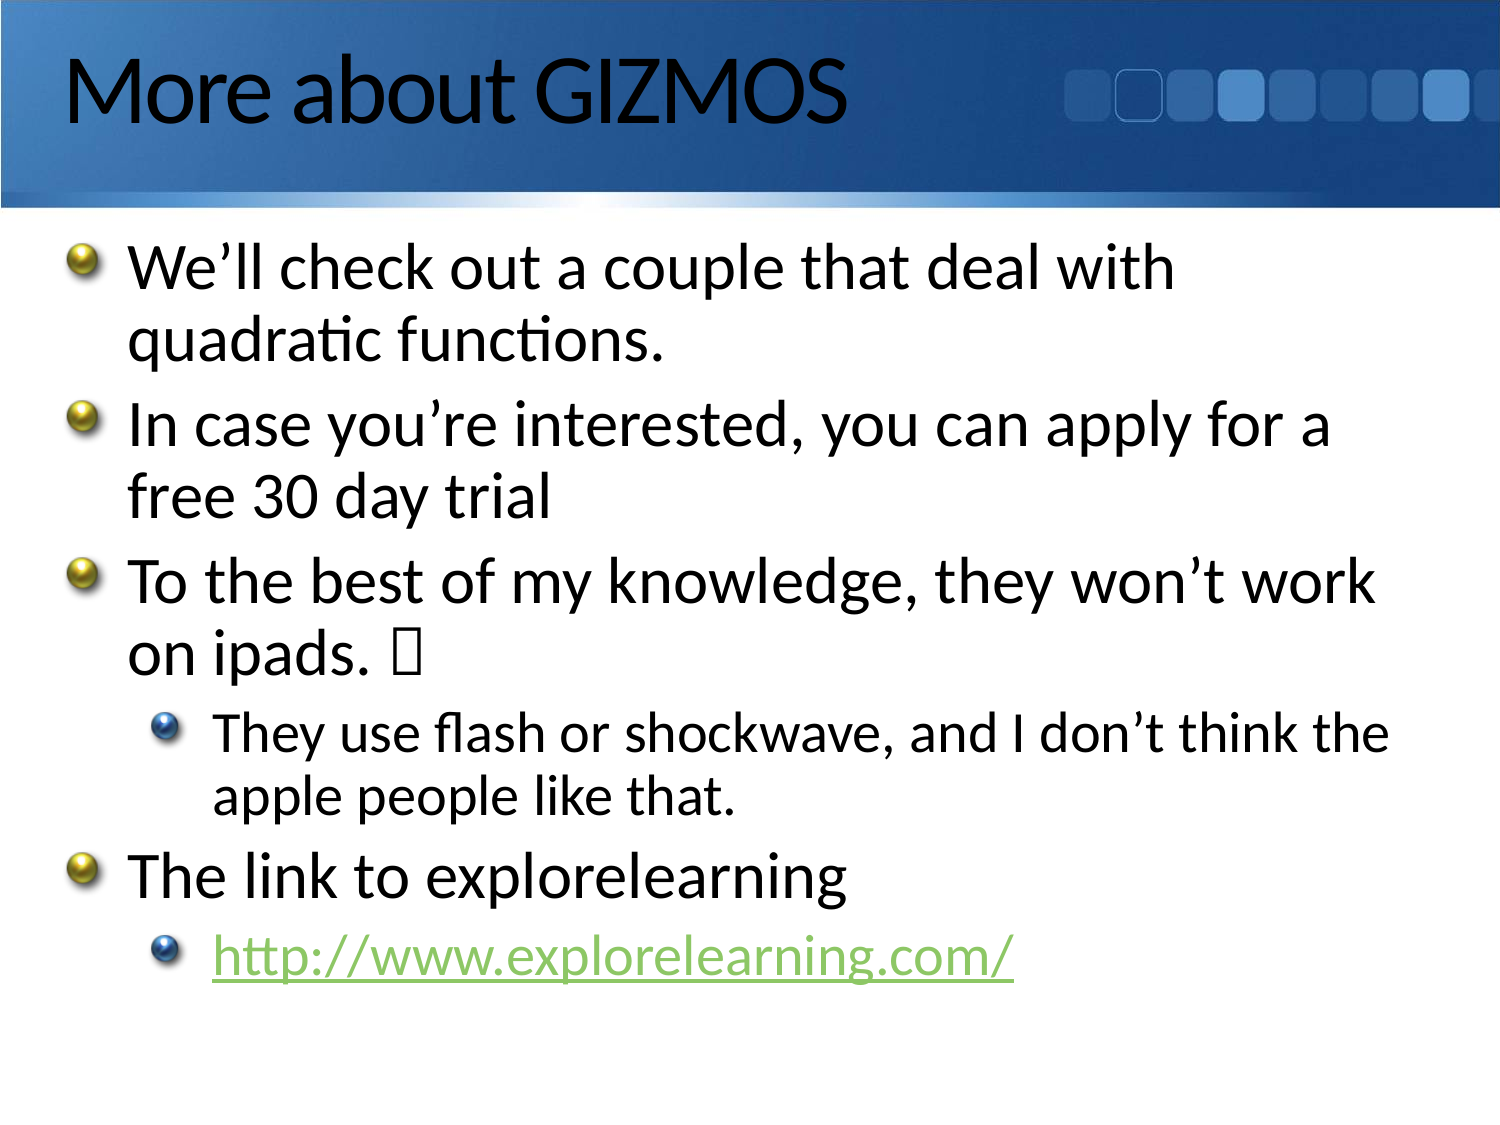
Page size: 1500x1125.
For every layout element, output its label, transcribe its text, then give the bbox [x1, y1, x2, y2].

picture [0, 0, 1500, 1125]
list We’ll check out a couple that deal with quadratic functions. In case you’re interested, you can apply for a free 30 day trial To the best of my knowledge, they won’t work on ipads.  They use flash or shockwave, and I don’t think the apple people like that. The link to explorelearning http://www.explorelearning.com/ [62, 231, 1438, 1125]
picture [147, 932, 189, 973]
picture [147, 709, 189, 751]
title More about GIZMOS [62, 37, 1438, 147]
